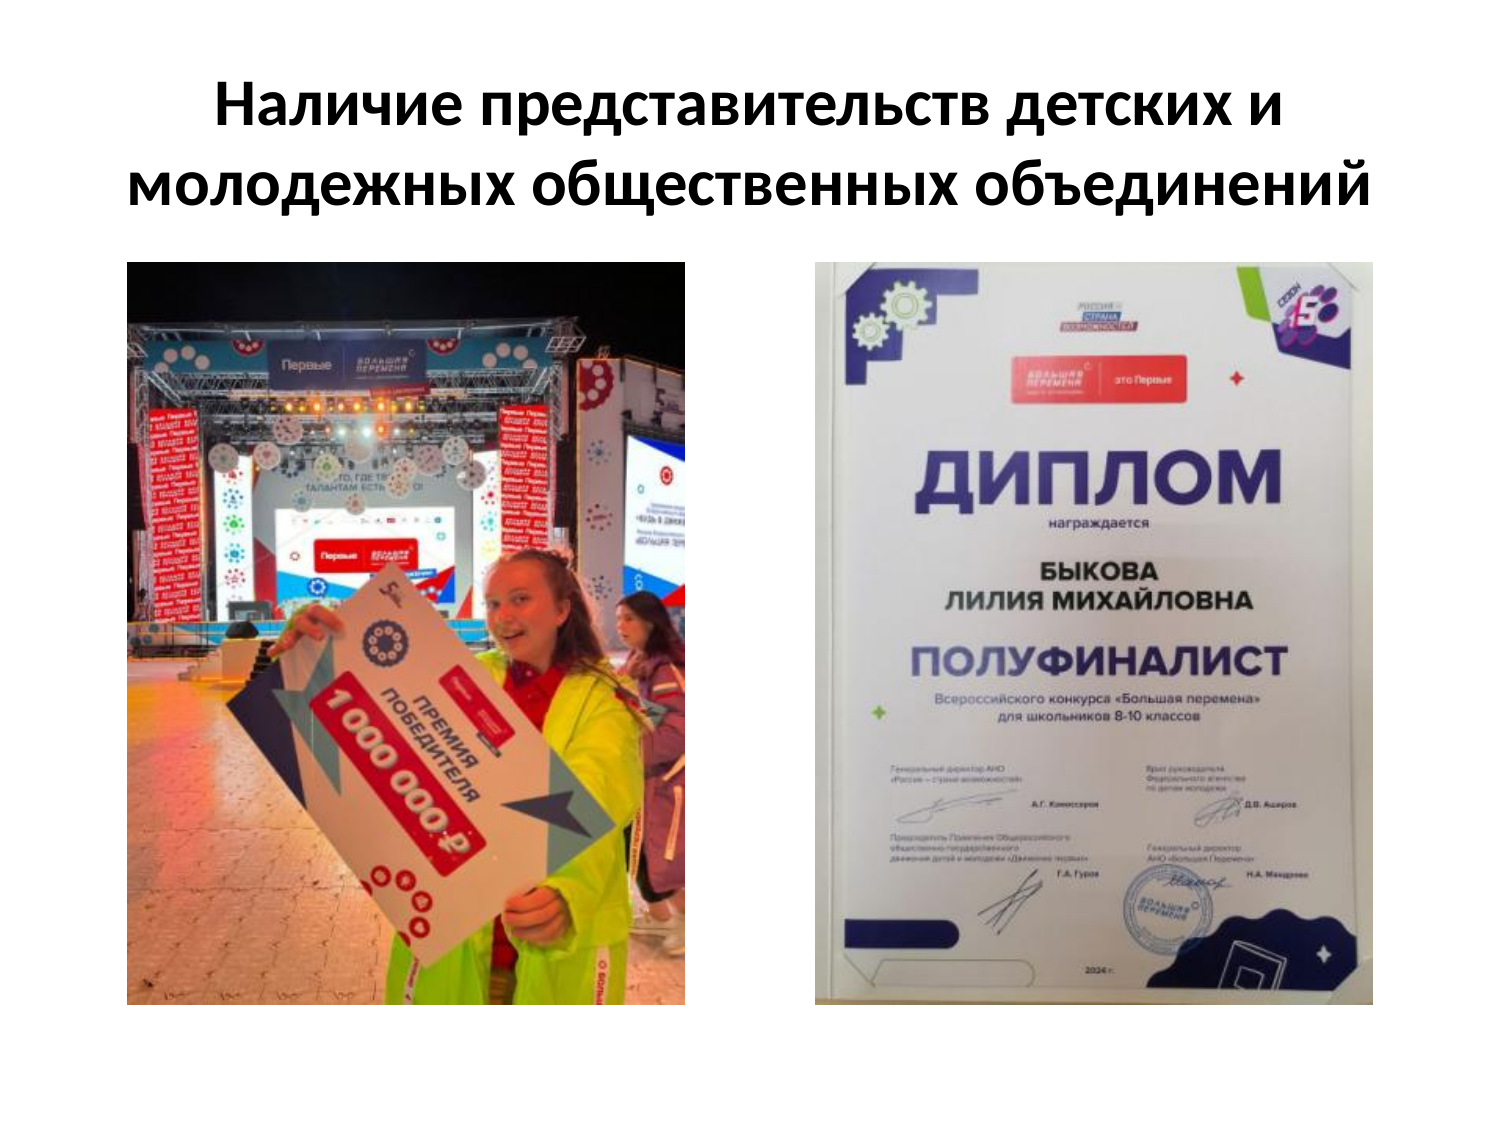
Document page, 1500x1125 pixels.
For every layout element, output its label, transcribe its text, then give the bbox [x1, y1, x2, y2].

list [815, 262, 1373, 1006]
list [127, 262, 685, 1006]
title Наличие представительств детских и молодежных общественных объединений [75, 45, 1425, 233]
